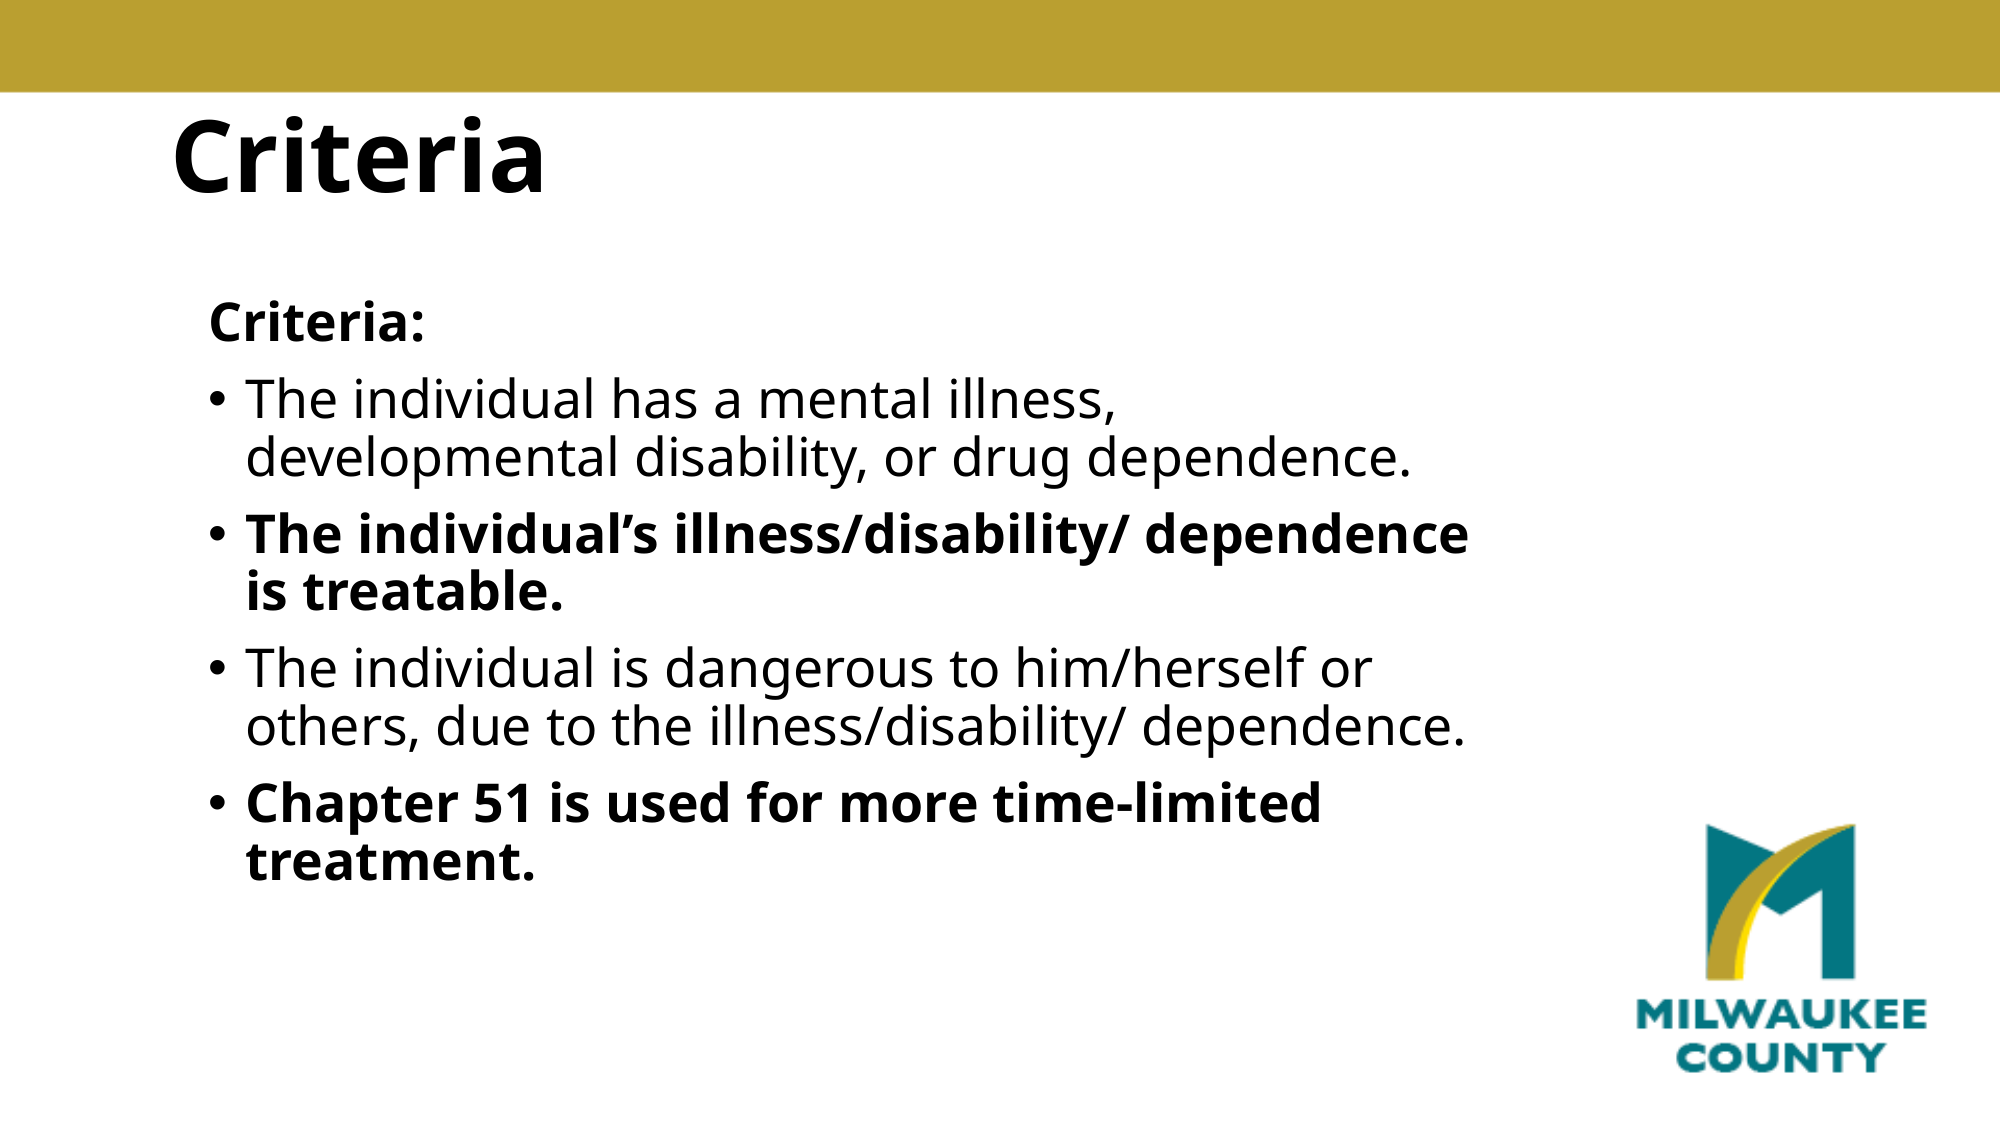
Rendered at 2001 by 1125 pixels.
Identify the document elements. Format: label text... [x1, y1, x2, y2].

title Criteria [162, 50, 1457, 270]
picture [0, 0, 2000, 1125]
list Criteria: The individual has a mental illness, developmental disability, or drug dependence. The individual’s illness/disability/ dependence is treatable. The individual is dangerous to him/herself or others, due to the illness/disability/ dependence. Chapter 51 is used for more time-limited treatment. [200, 287, 1495, 909]
